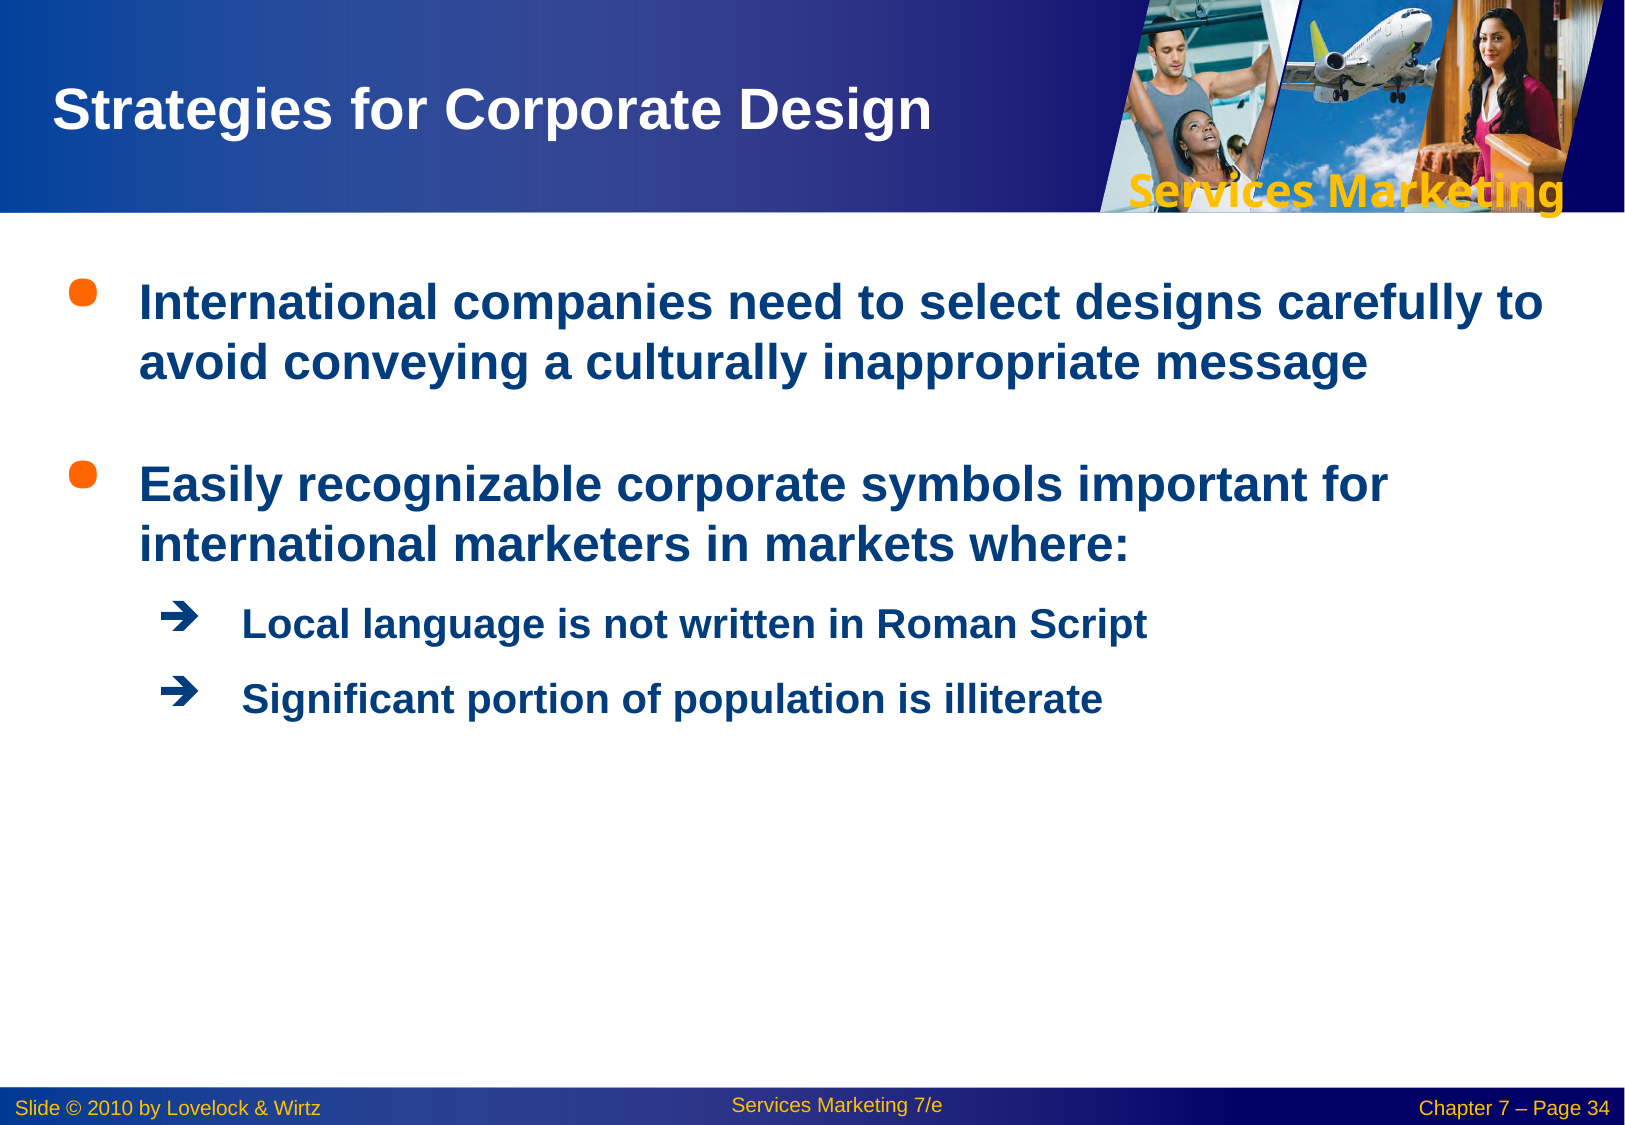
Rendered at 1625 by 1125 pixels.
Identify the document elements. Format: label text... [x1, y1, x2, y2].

picture [1100, 0, 1604, 213]
list International companies need to select designs carefully to avoid conveying a culturally inappropriate message Easily recognizable corporate symbols important for international marketers in markets where: Local language is not written in Roman Script Significant portion of population is illiterate [49, 261, 1588, 1051]
title Strategies for Corporate Design [36, 37, 1088, 176]
picture [1546, 187, 1556, 202]
picture [1162, 186, 1172, 192]
